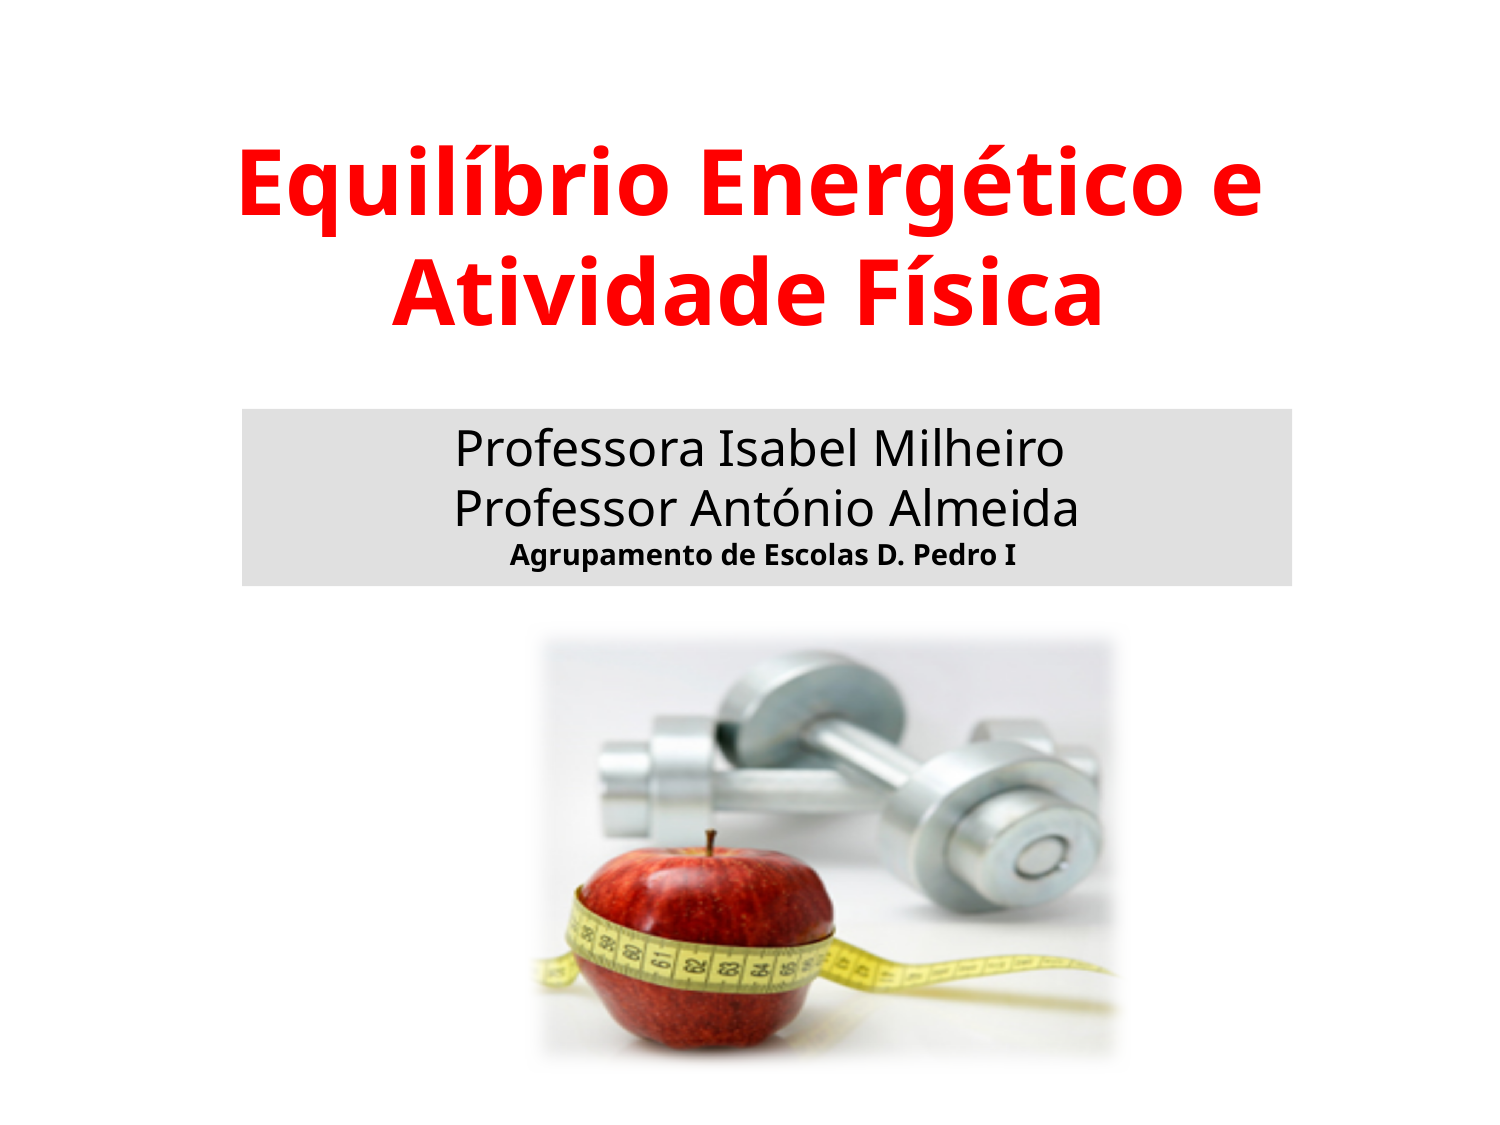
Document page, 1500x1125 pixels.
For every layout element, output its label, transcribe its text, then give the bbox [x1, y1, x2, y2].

picture [554, 650, 1103, 1046]
title Equilíbrio Energético e Atividade Física [0, 113, 1500, 355]
subtitle Professora Isabel Milheiro Professor António Almeida Agrupamento de Escolas D. Pedro I [241, 408, 1293, 587]
